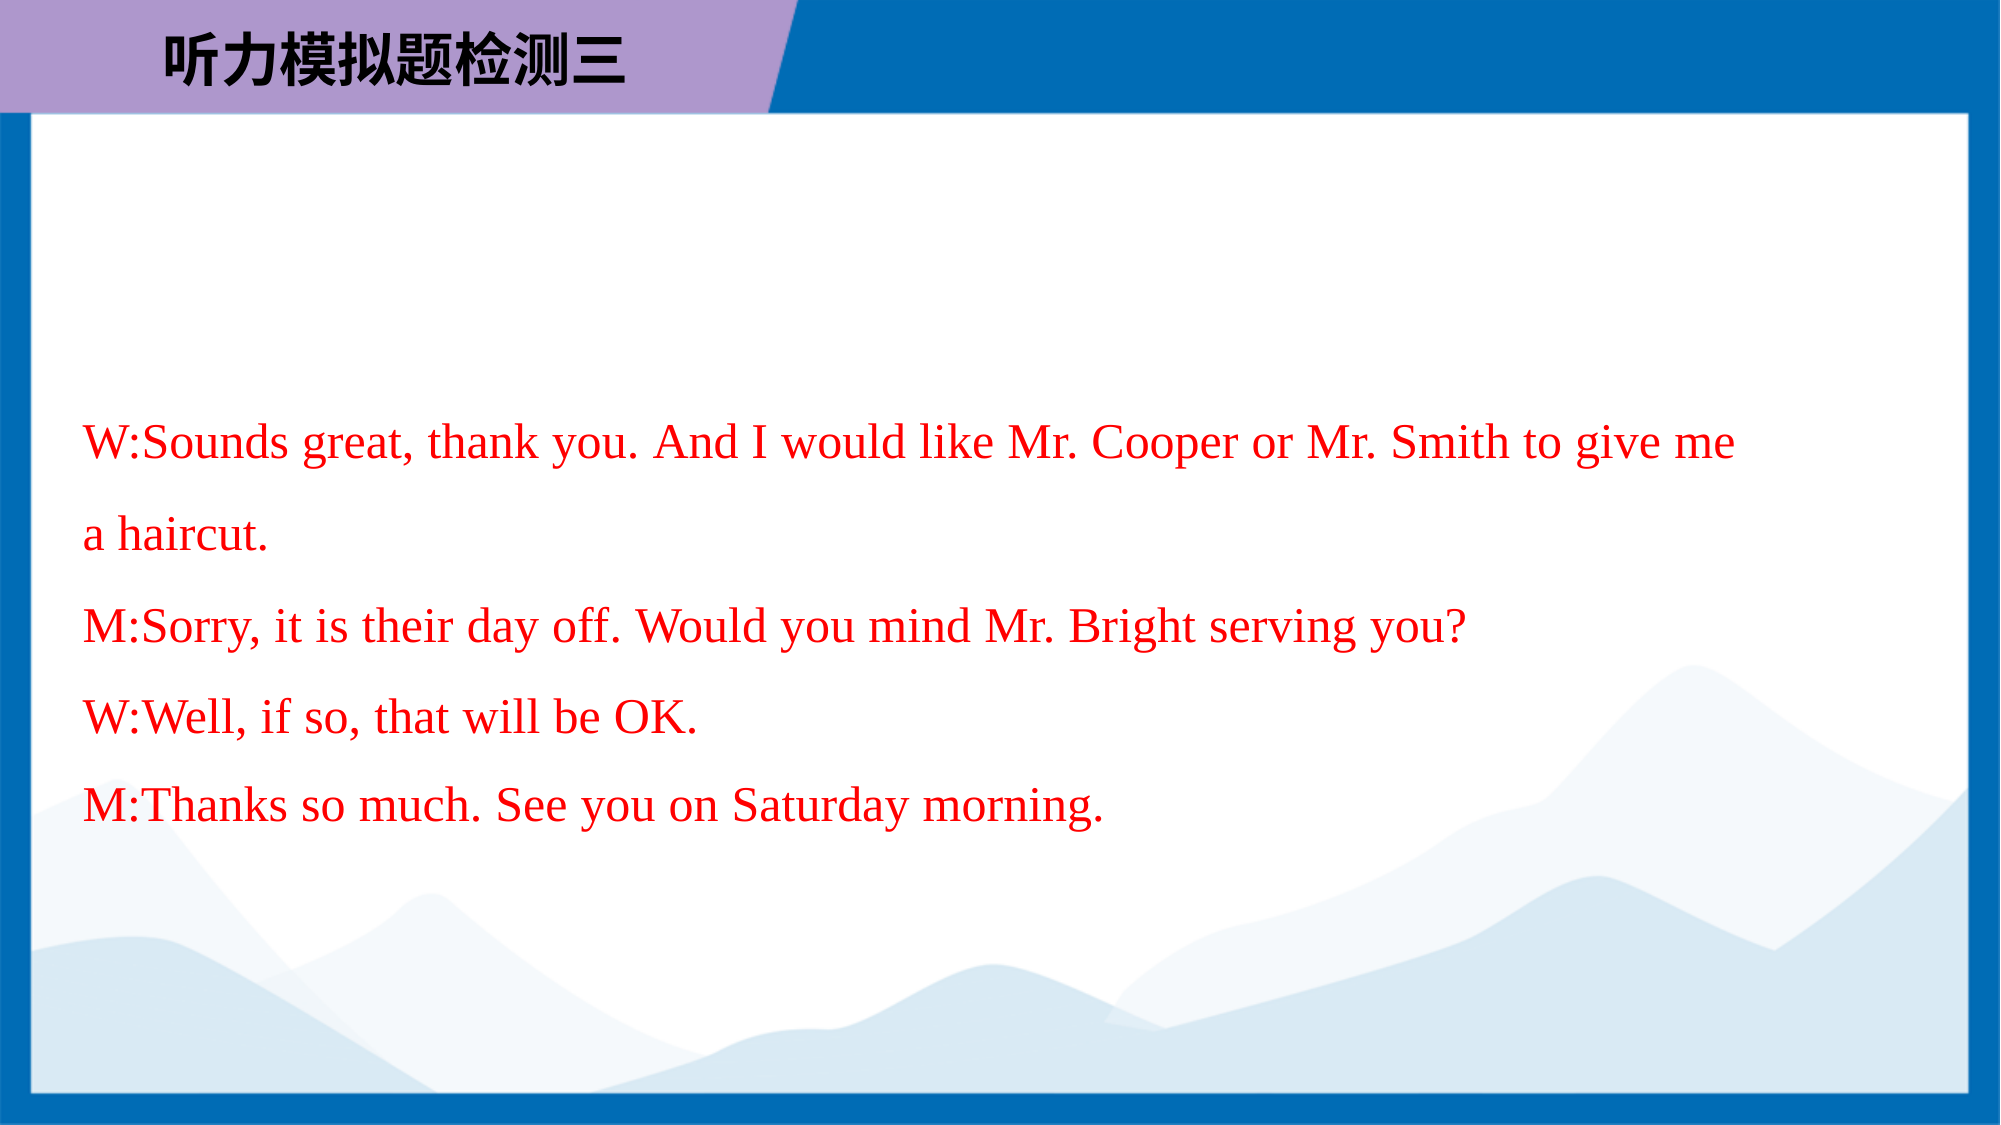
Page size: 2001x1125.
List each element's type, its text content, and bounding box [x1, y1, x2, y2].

text_box W:Sounds great, thank you. And I would like Mr. Cooper or Mr. Smith to give me a haircut. M:Sorry, it is their day off. Would you mind Mr. Bright serving you? W:Well, if so, that will be OK. M:Thanks so much. See you on Saturday morning. [82, 377, 1917, 822]
picture [0, 0, 2000, 1125]
